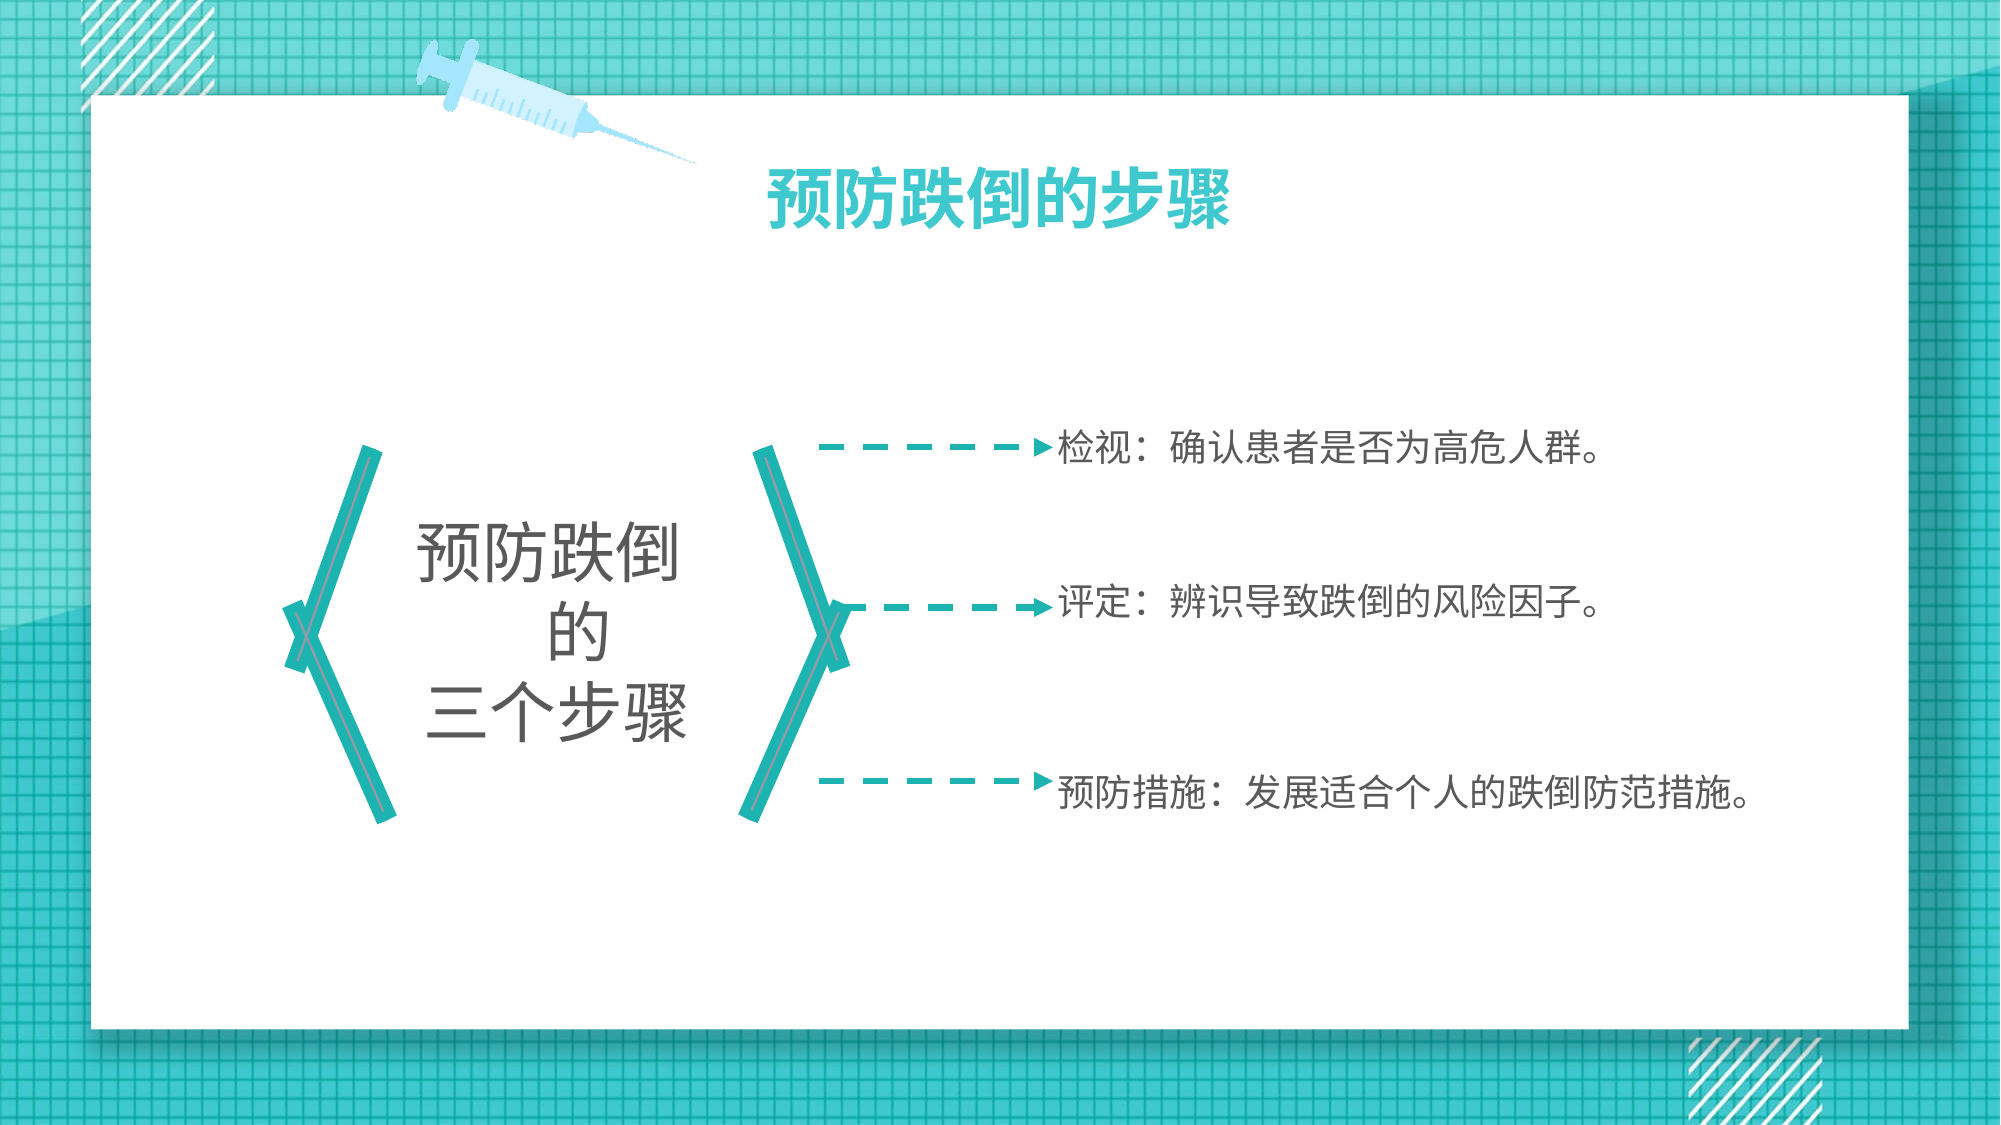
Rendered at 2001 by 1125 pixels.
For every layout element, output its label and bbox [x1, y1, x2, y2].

text_box [818, 738, 1825, 817]
text_box [818, 417, 1735, 478]
picture [0, 0, 2000, 1125]
text_box [840, 570, 1735, 631]
text_box [285, 465, 849, 809]
